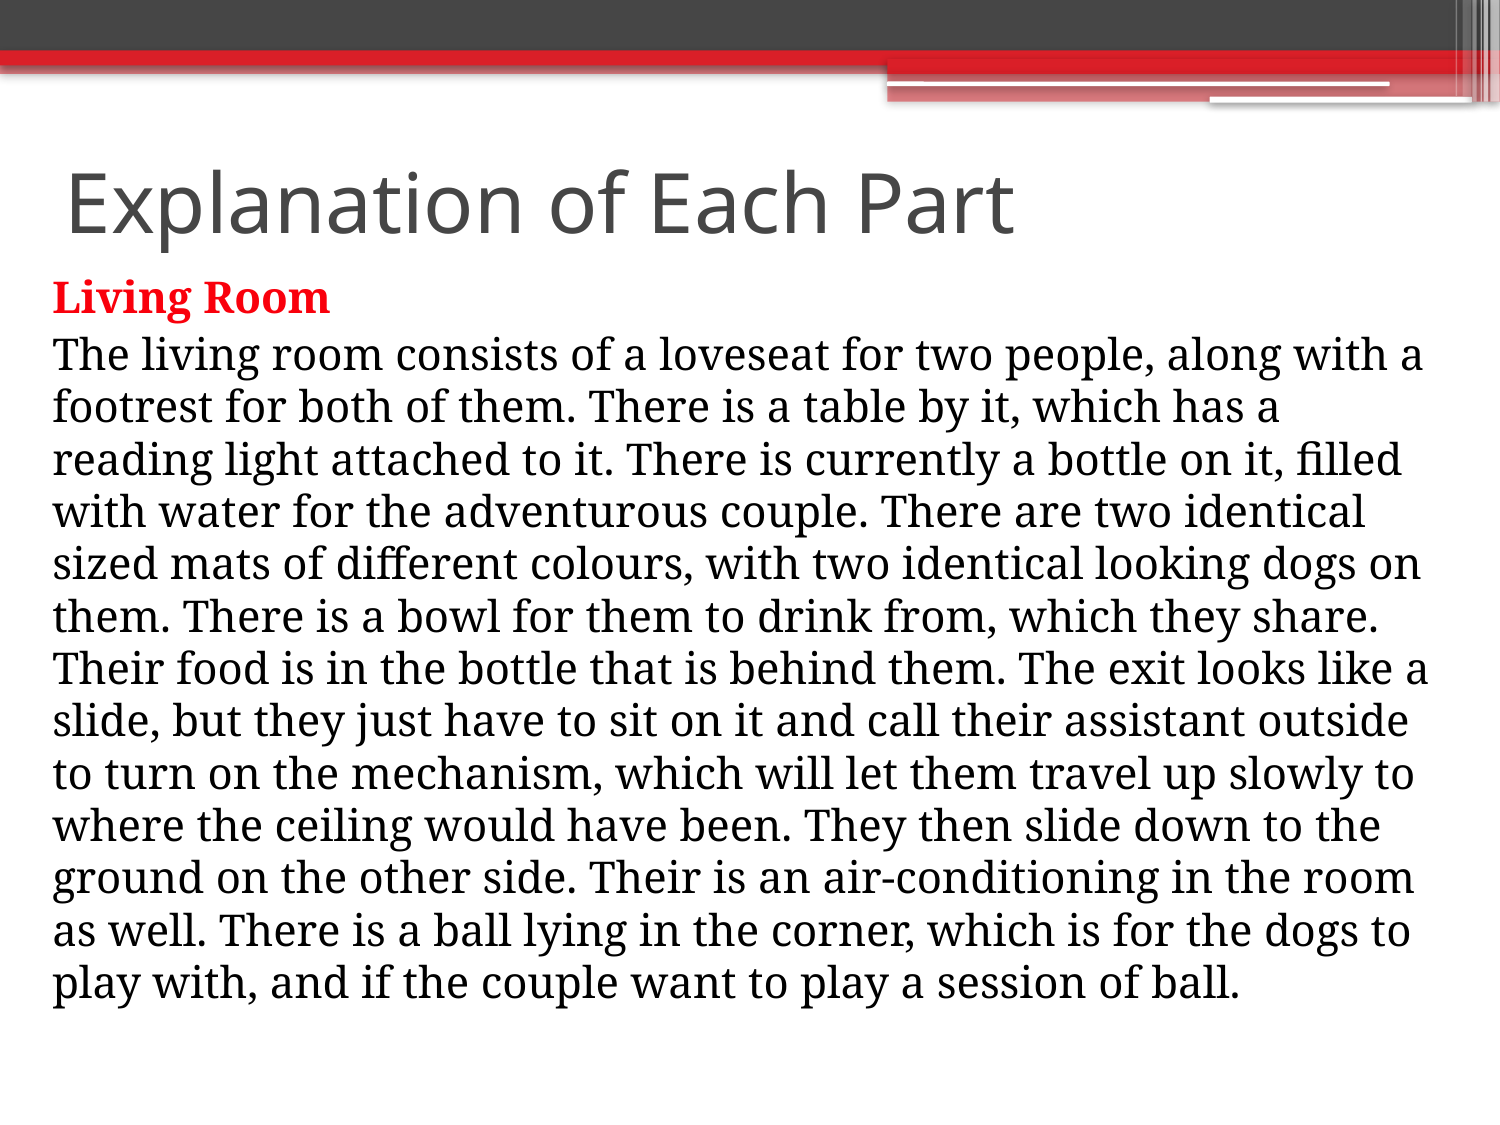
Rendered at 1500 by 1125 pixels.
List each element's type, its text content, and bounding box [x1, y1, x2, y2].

list Living Room The living room consists of a loveseat for two people, along with a footrest for both of them. There is a table by it, which has a reading light attached to it. There is currently a bottle on it, filled with water for the adventurous couple. There are two identical sized mats of different colours, with two identical looking dogs on them. There is a bowl for them to drink from, which they share. Their food is in the bottle that is behind them. The exit looks like a slide, but they just have to sit on it and call their assistant outside to turn on the mechanism, which will let them travel up slowly to where the ceiling would have been. They then slide down to the ground on the other side. Their is an air-conditioning in the room as well. There is a ball lying in the corner, which is for the dogs to play with, and if the couple want to play a session of ball. [37, 262, 1450, 1075]
title Explanation of Each Part [50, 112, 1400, 262]
